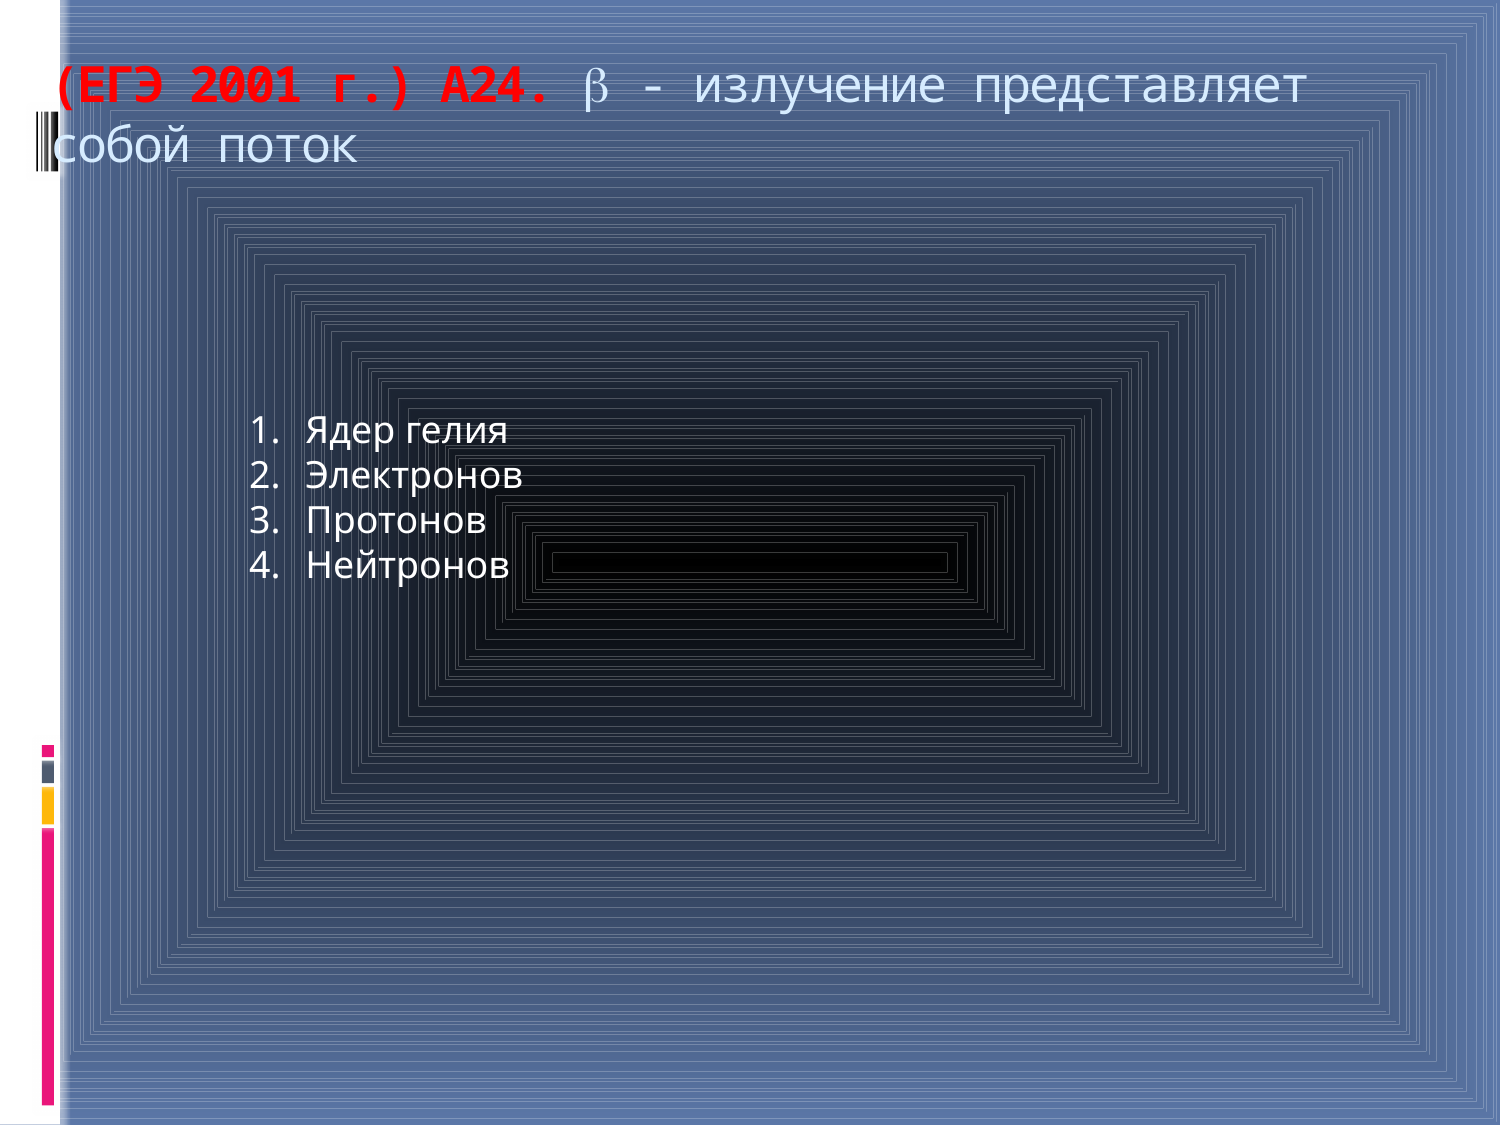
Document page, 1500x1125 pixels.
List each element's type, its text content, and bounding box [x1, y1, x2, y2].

title (ЕГЭ 2001 г.) А24.  - излучение представляет собой поток [35, 45, 1465, 223]
text_box Ядер гелия Электронов Протонов Нейтронов [234, 398, 1161, 594]
